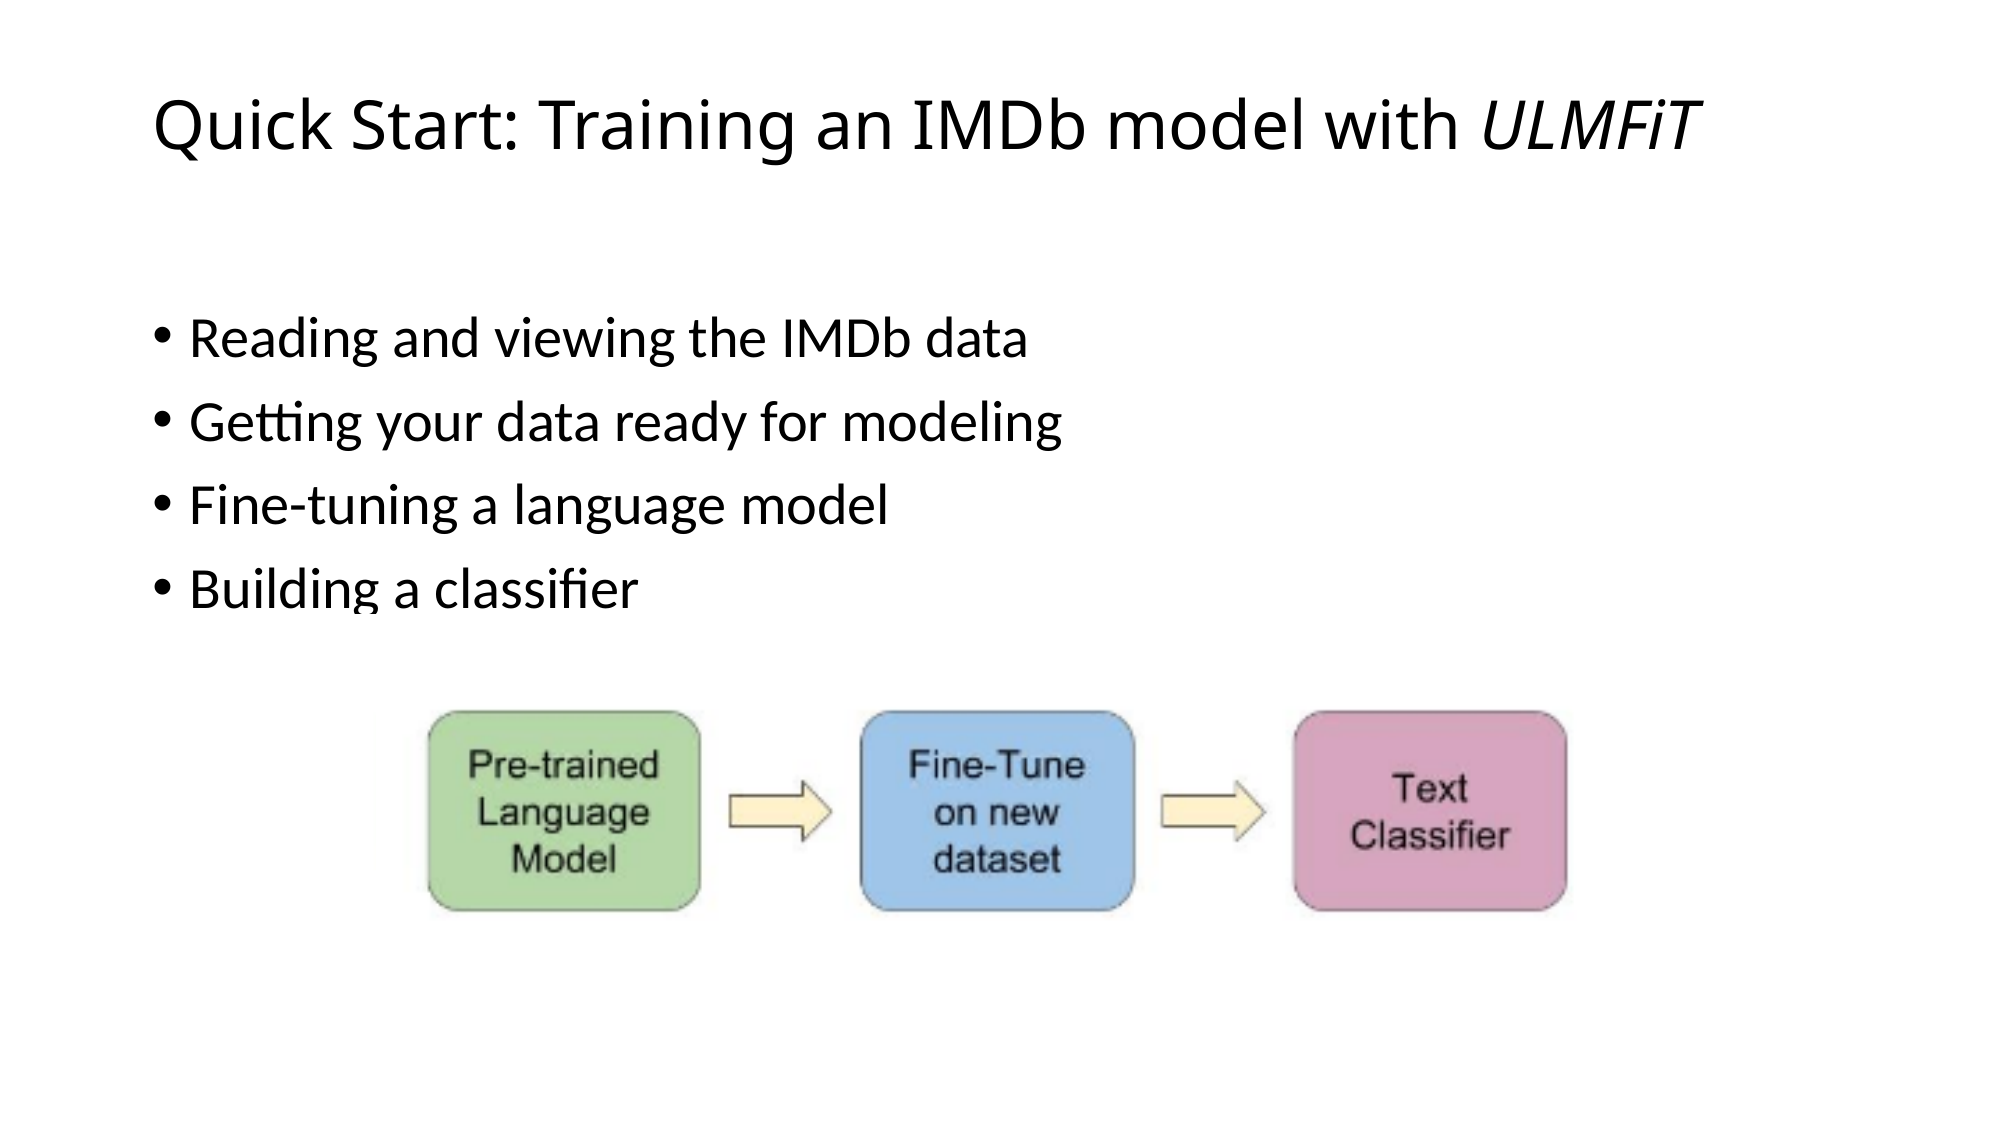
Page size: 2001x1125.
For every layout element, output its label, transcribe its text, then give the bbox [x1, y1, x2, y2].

picture [347, 614, 1624, 985]
title Quick Start: Training an IMDb model with ULMFiT [137, 59, 1863, 278]
list Reading and viewing the IMDb data Getting your data ready for modeling Fine-tuning a language model Building a classifier [137, 299, 1863, 1014]
